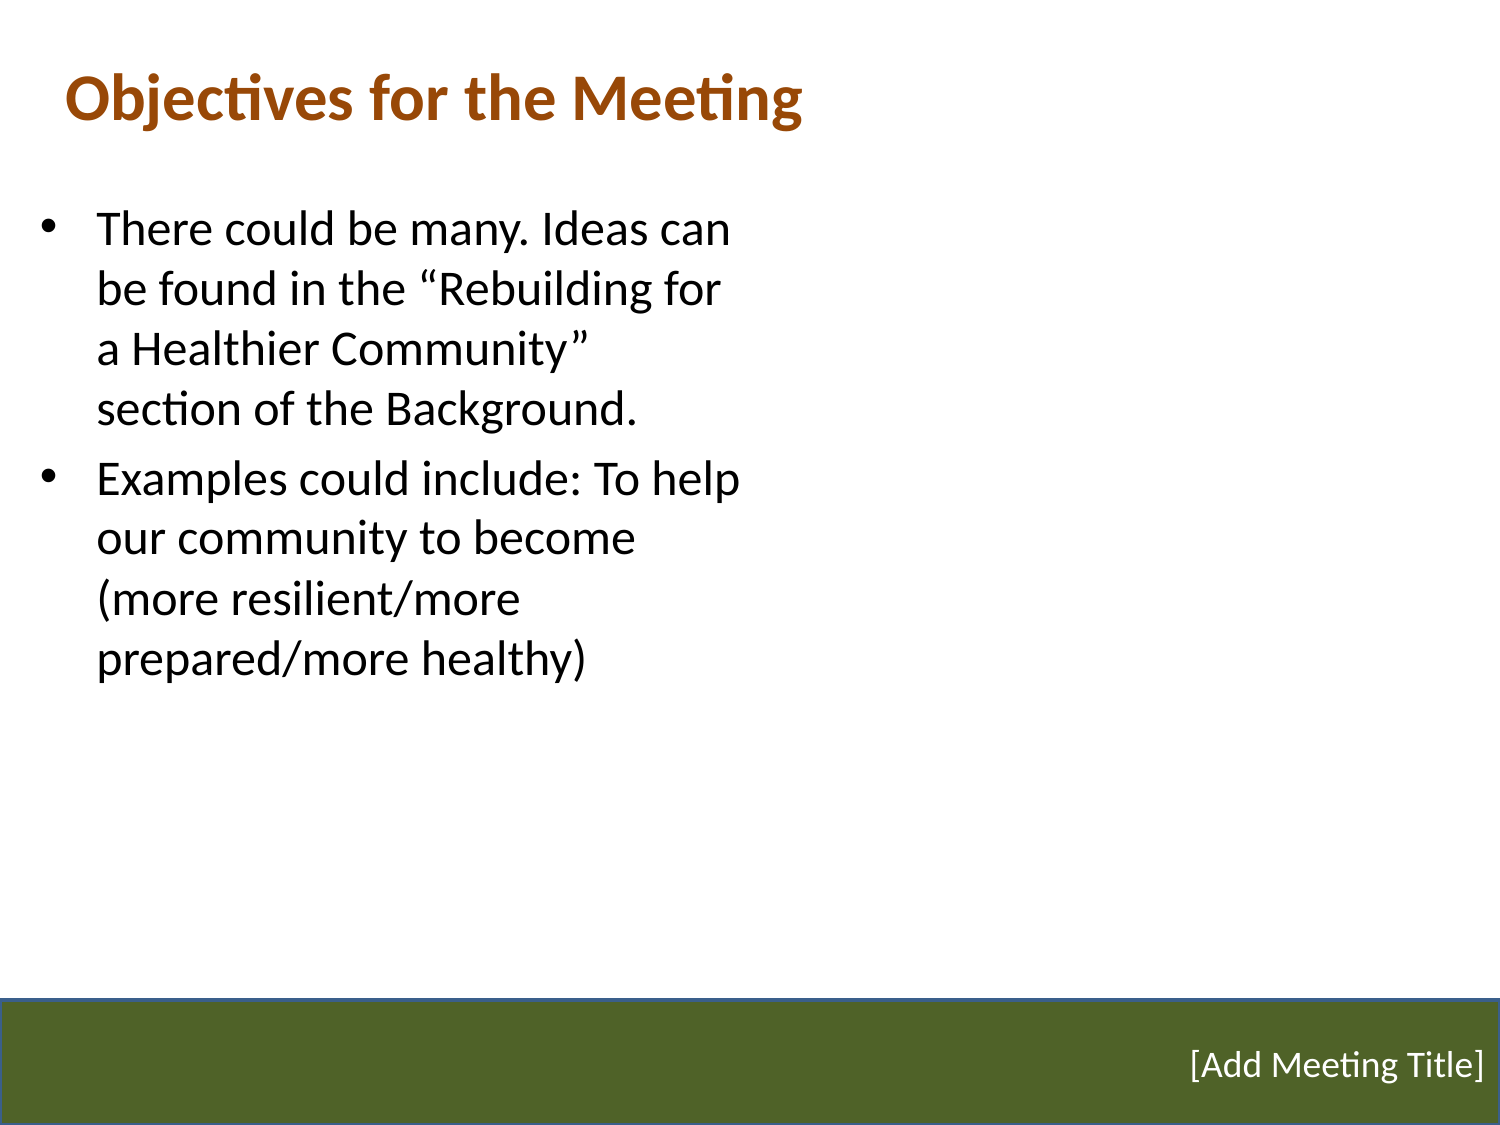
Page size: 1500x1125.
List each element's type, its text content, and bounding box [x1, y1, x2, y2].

title Objectives for the Meeting [50, 0, 1400, 188]
text_box [Add Meeting Title] [0, 998, 1500, 1125]
list There could be many. Ideas can be found in the “Rebuilding for a Healthier Community” section of the Background. Examples could include: To help our community to become (more resilient/more prepared/more healthy) [24, 187, 763, 825]
